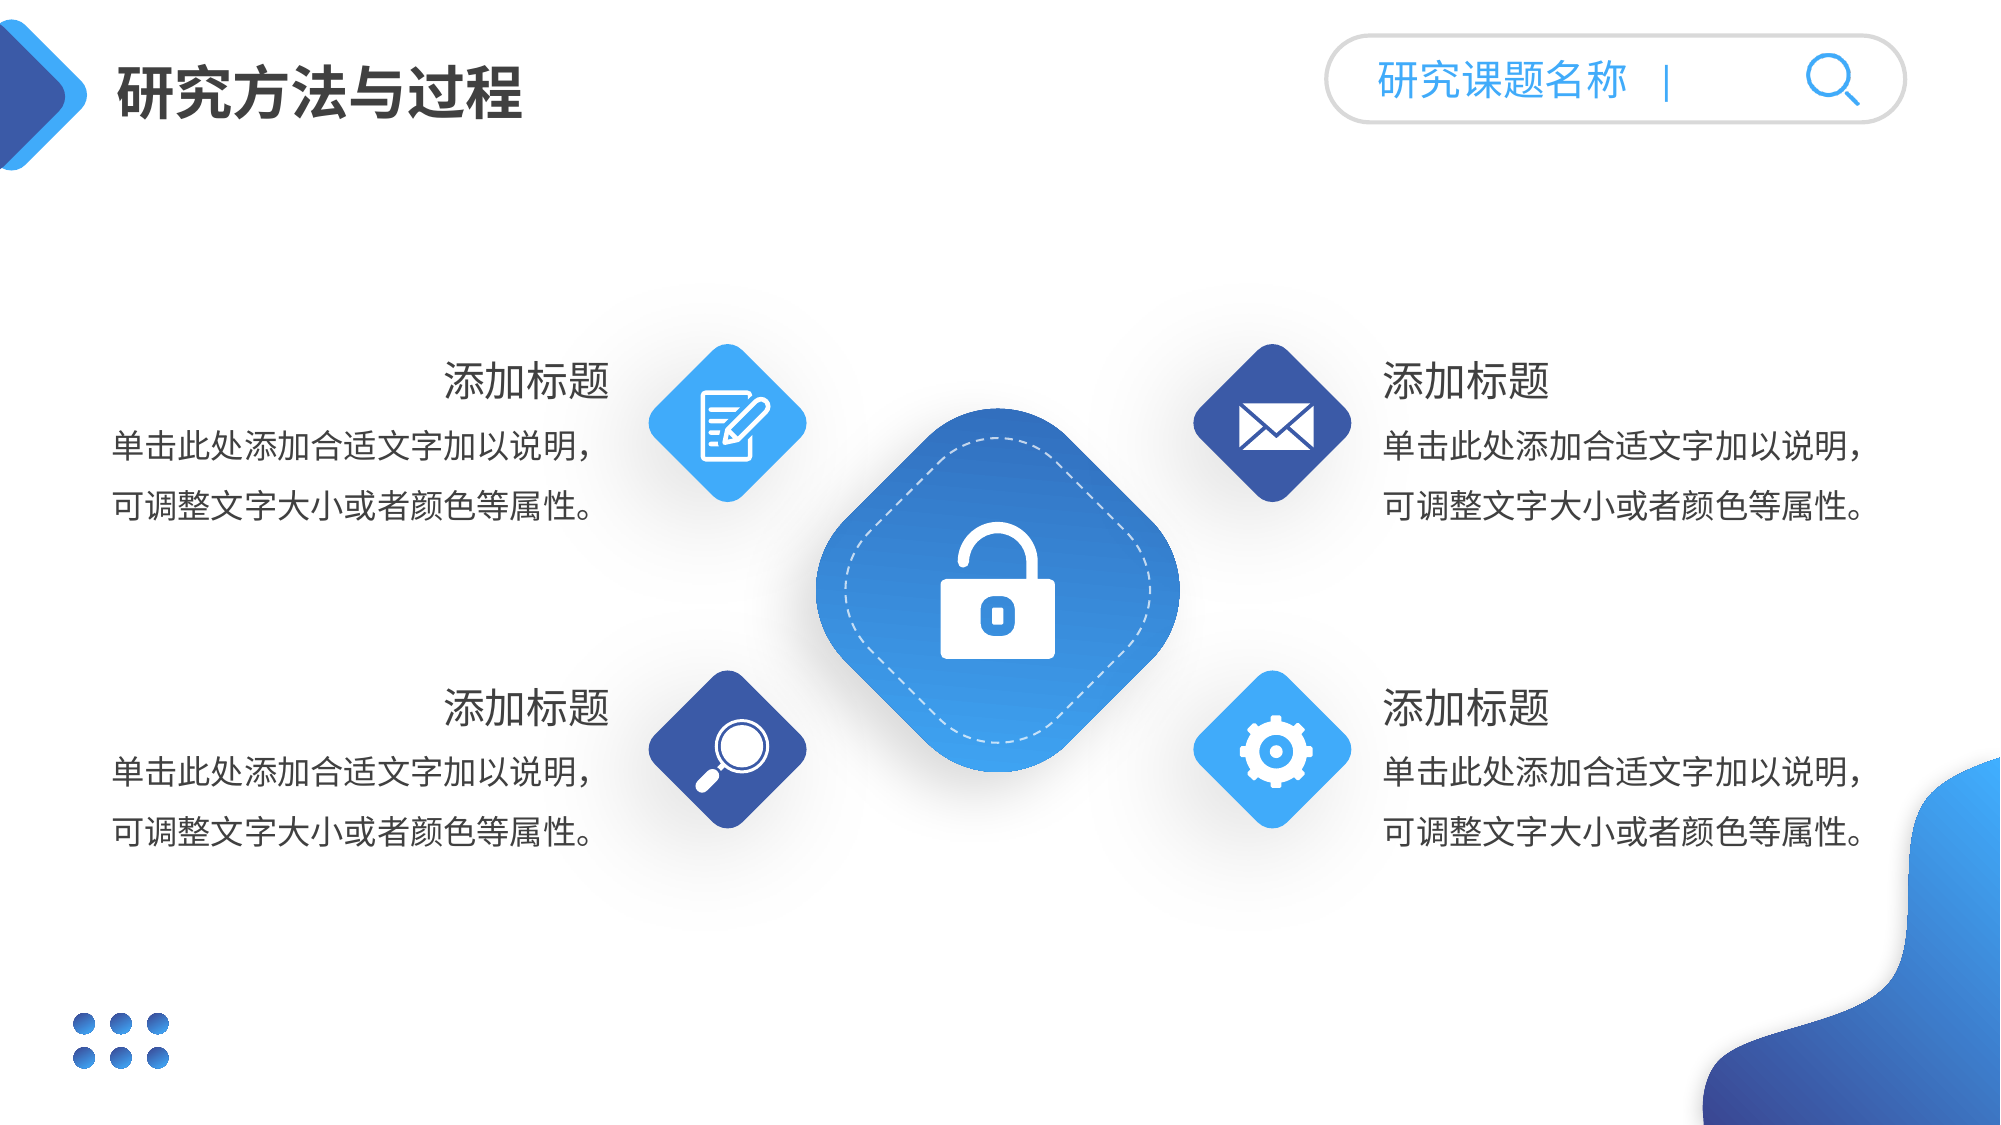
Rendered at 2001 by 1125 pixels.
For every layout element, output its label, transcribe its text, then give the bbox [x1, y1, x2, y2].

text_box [73, 1012, 169, 1069]
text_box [665, 360, 1335, 812]
text_box 添加标题 单击此处添加合适文字加以说明，可调整文字大小或者颜色等属性。 [94, 322, 625, 533]
text_box 添加标题 单击此处添加合适文字加以说明，可调整文字大小或者颜色等属性。 [94, 649, 625, 859]
text_box 添加标题 单击此处添加合适文字加以说明，可调整文字大小或者颜色等属性。 [1368, 649, 1899, 859]
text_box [0, 35, 542, 157]
text_box [1702, 757, 2000, 1125]
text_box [1325, 35, 1906, 123]
text_box 添加标题 单击此处添加合适文字加以说明，可调整文字大小或者颜色等属性。 [1368, 322, 1899, 533]
